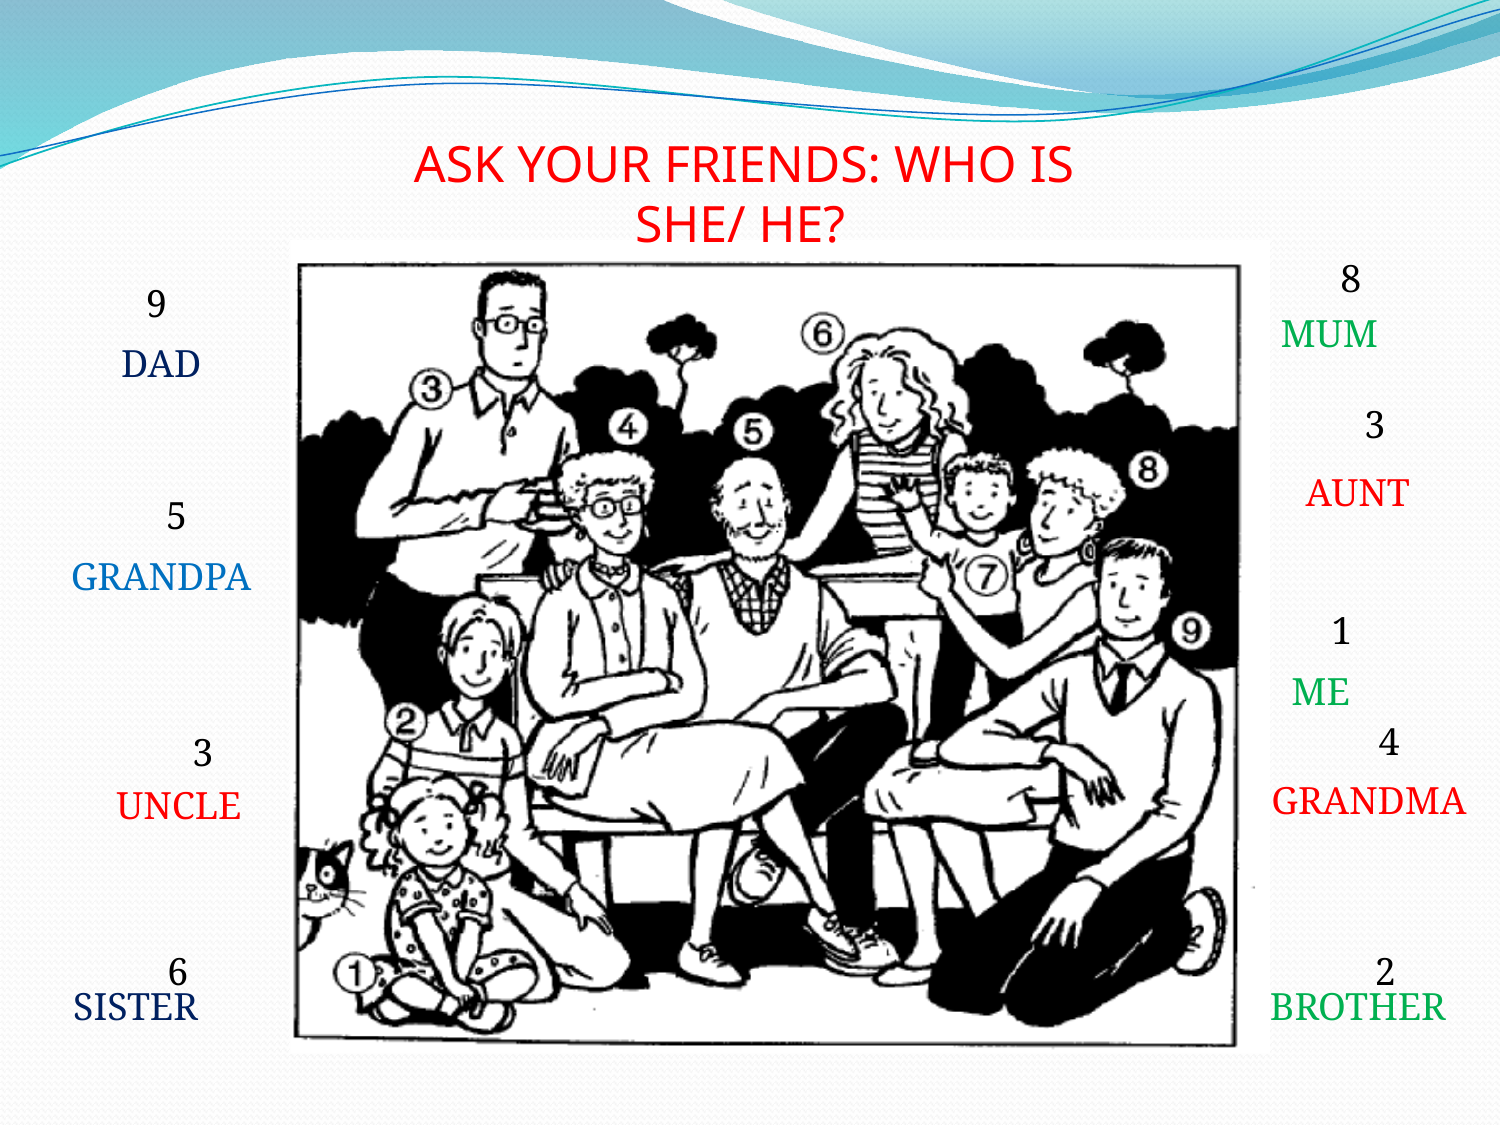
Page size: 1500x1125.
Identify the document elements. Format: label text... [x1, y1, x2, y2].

text_box 5 [151, 484, 202, 545]
text_box SISTER [58, 975, 213, 1036]
text_box 6 [152, 940, 204, 1001]
text_box 2 [1360, 940, 1411, 1001]
text_box 1 [1316, 599, 1367, 660]
text_box AUNT [1290, 461, 1425, 522]
text_box ME [1276, 660, 1365, 721]
text_box HUES [365, 157, 372, 261]
text_box 3 [177, 721, 228, 781]
text_box BROTHER [1255, 975, 1461, 1036]
text_box GRANDPA [56, 545, 267, 606]
text_box 3 [1349, 393, 1401, 454]
text_box 8 [1325, 247, 1377, 308]
text_box MUM [1265, 302, 1393, 363]
text_box 9 [131, 272, 183, 333]
text_box GRANDMA [1256, 769, 1482, 830]
picture [372, 156, 1187, 1125]
text_box 4 [1363, 711, 1415, 771]
text_box ASK YOUR FRIENDS: WHO IS SHE/ HE? [360, 125, 1176, 261]
text_box DAD [106, 332, 217, 393]
text_box UNCLE [101, 775, 257, 835]
